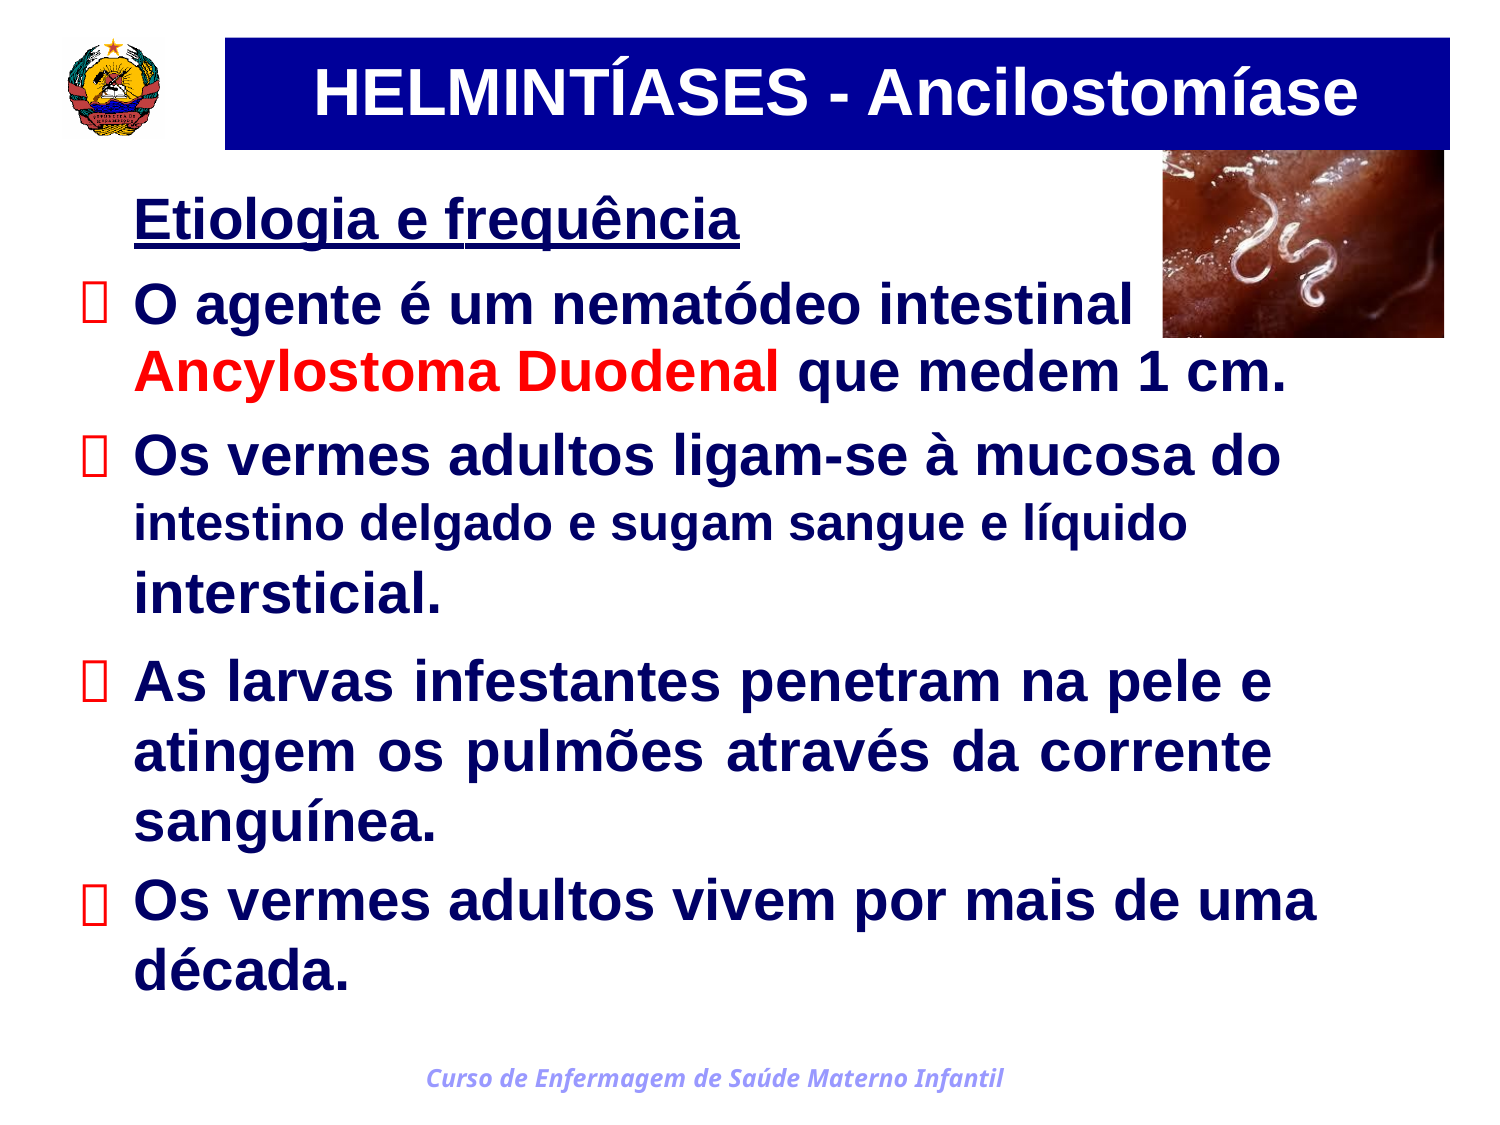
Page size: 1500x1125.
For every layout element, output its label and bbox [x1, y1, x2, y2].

text_box [75, 274, 115, 337]
text_box [423, 1064, 1118, 1094]
text_box [75, 428, 115, 491]
text_box [75, 876, 115, 939]
text_box [62, 37, 165, 139]
text_box [131, 37, 1450, 1009]
text_box [75, 652, 115, 715]
text_box [131, 189, 751, 253]
